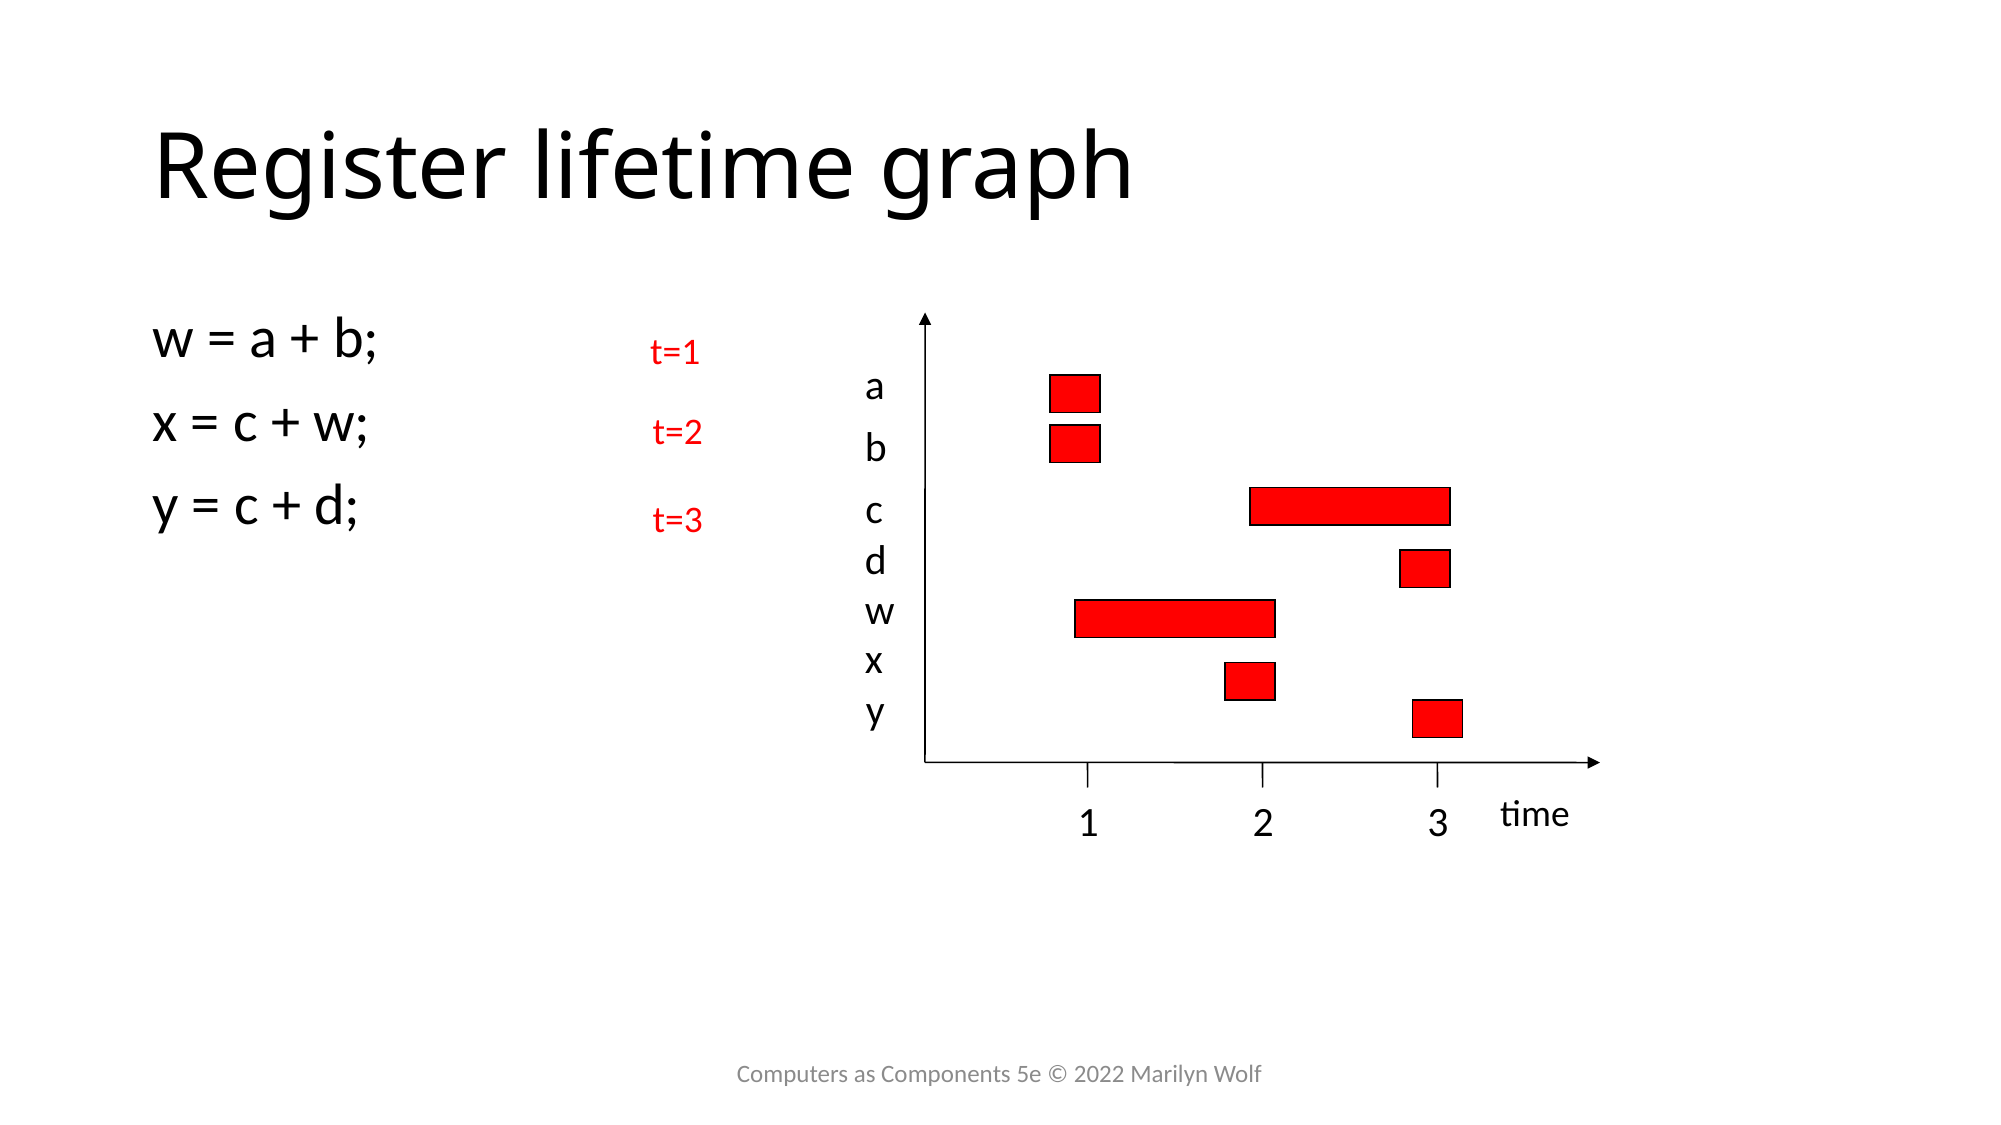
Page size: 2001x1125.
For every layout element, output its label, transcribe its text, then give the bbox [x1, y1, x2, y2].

footer Computers as Components 5e © 2022 Marilyn Wolf [662, 1042, 1338, 1103]
text_box d [850, 525, 903, 575]
text_box [1438, 756, 1600, 769]
text_box t=3 [637, 487, 718, 548]
text_box c [850, 474, 899, 525]
list w = a + b; x = c + w; y = c + d; [137, 299, 1863, 1014]
text_box t=2 [637, 399, 718, 460]
text_box time [1485, 781, 1585, 842]
text_box a [850, 350, 901, 412]
title Register lifetime graph [137, 59, 1863, 278]
text_box [1050, 425, 1100, 463]
text_box [1250, 487, 1450, 525]
text_box 2 [1237, 787, 1289, 853]
text_box w [850, 575, 910, 640]
text_box [918, 312, 932, 763]
text_box [1412, 699, 1463, 738]
text_box t=1 [635, 319, 716, 379]
text_box [1224, 662, 1275, 700]
text_box b [850, 412, 903, 478]
text_box 3 [1412, 787, 1464, 853]
text_box [1074, 600, 1275, 638]
text_box [1050, 375, 1100, 413]
text_box 1 [1062, 787, 1114, 853]
text_box x [850, 624, 898, 690]
text_box [1400, 549, 1450, 588]
text_box y [851, 675, 900, 740]
